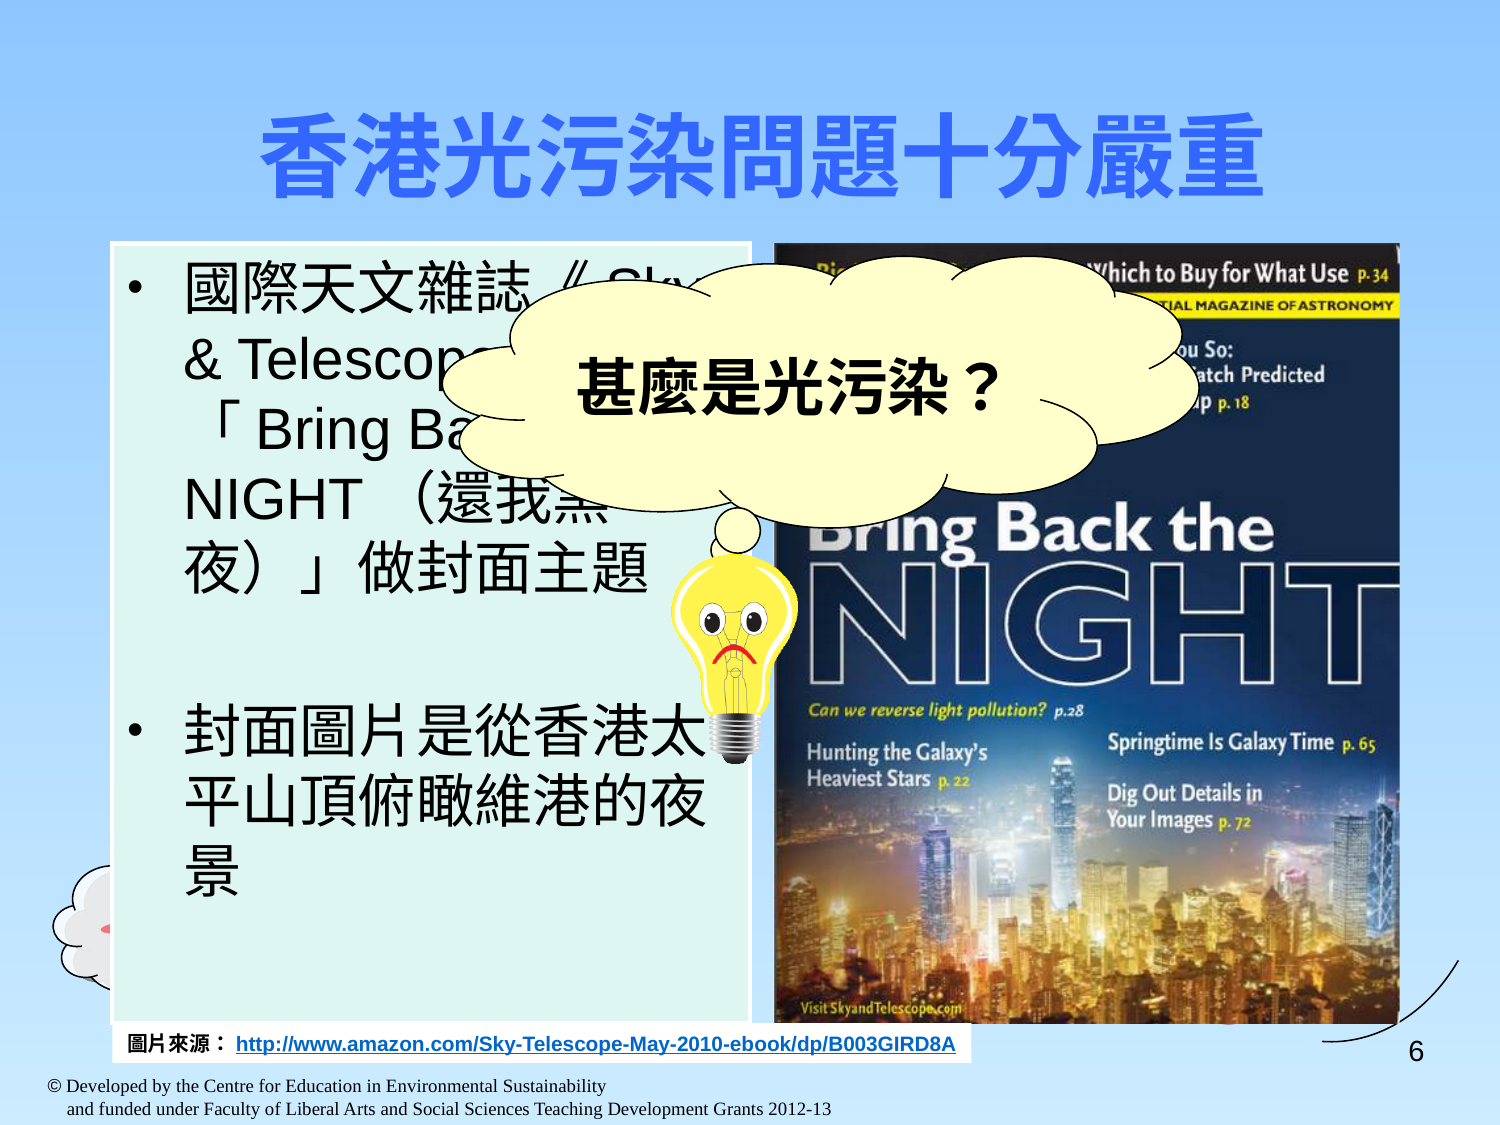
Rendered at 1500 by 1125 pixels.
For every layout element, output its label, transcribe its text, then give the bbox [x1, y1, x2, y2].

picture [670, 243, 1400, 1024]
slide_number 6 [1143, 1024, 1440, 1103]
text_box © Developed by the Centre for Education in Environmental Sustainability and funded under Faculty of Liberal Arts and Social Sciences Teaching Development Grants 2012-13 [33, 1066, 852, 1125]
list 國際天文雜誌《Sky & Telescope》，以「Bring Back The NIGHT（還我黑夜）」做封面主題 封面圖片是從香港太平山頂俯瞰維港的夜景 [110, 241, 752, 1025]
text_box 圖片來源：http://www.amazon.com/Sky-Telescope-May-2010-ebook/dp/B003GIRD8A [112, 1023, 972, 1063]
text_box 甚麼是光污染？ [442, 263, 768, 552]
title 香港光污染問題十分嚴重 [88, 77, 1439, 230]
